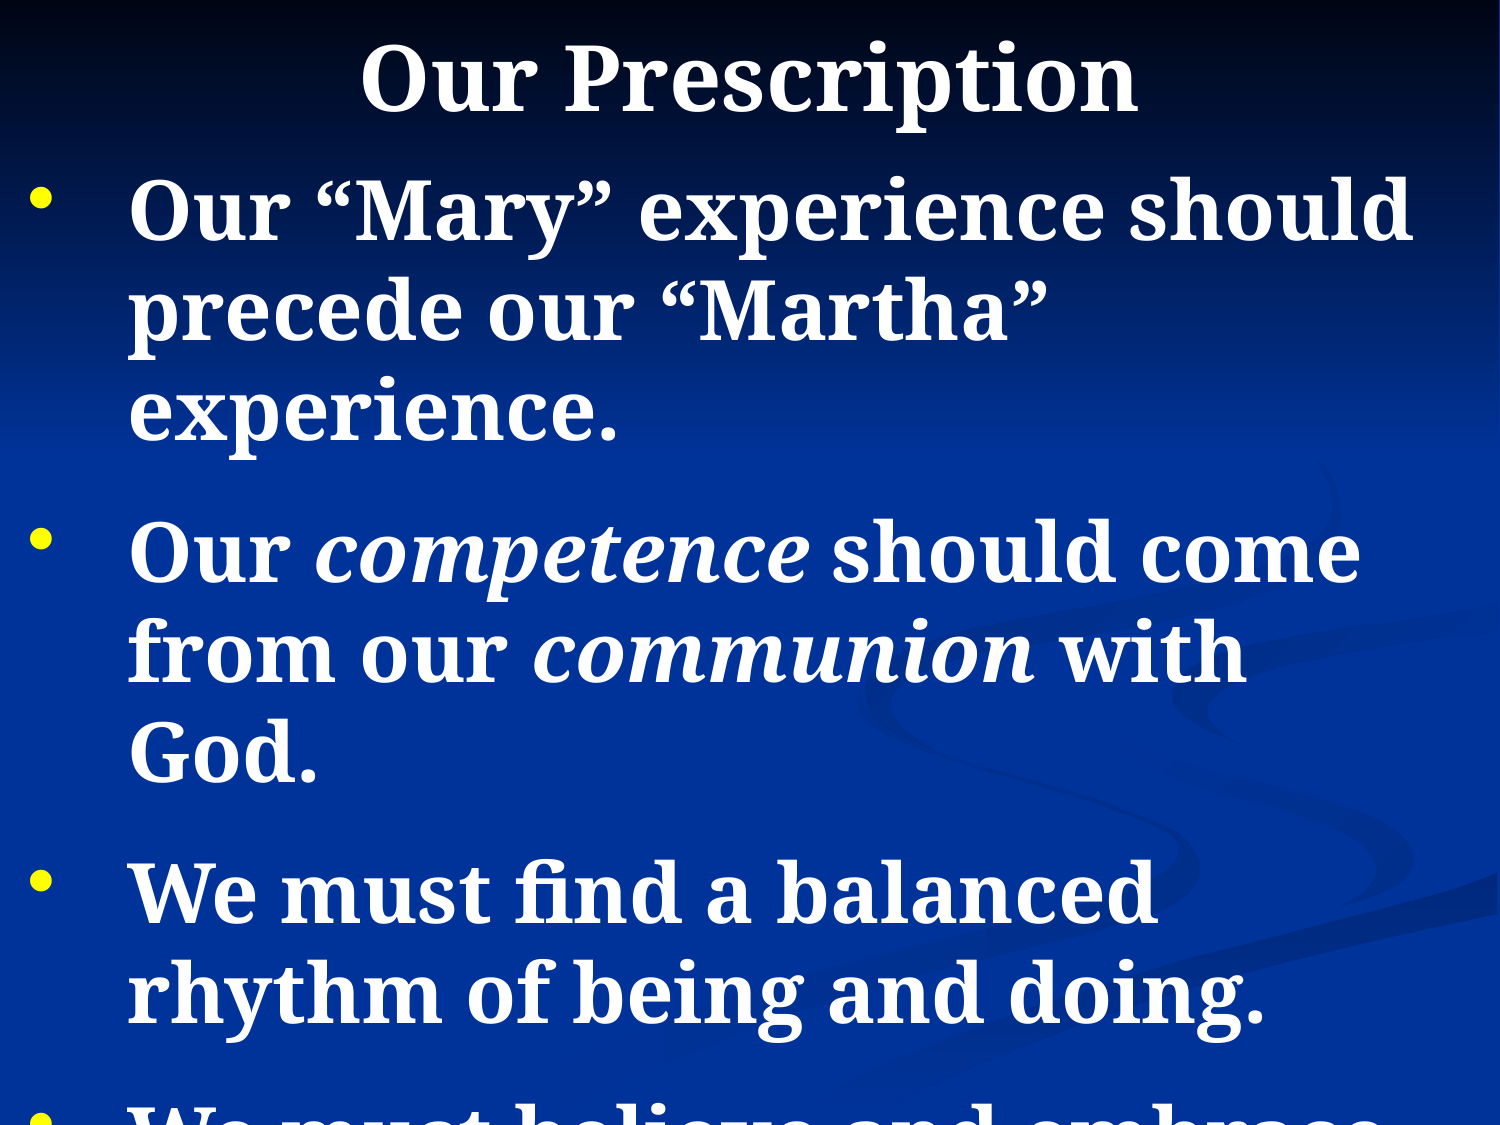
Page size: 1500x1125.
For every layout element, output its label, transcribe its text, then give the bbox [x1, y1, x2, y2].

list Our “Mary” experience should precede our “Martha” experience. Our competence should come from our communion with God. We must find a balanced rhythm of being and doing. We must believe and embrace the following “grace” foundations. [12, 149, 1476, 876]
title Our Prescription [24, 0, 1476, 149]
